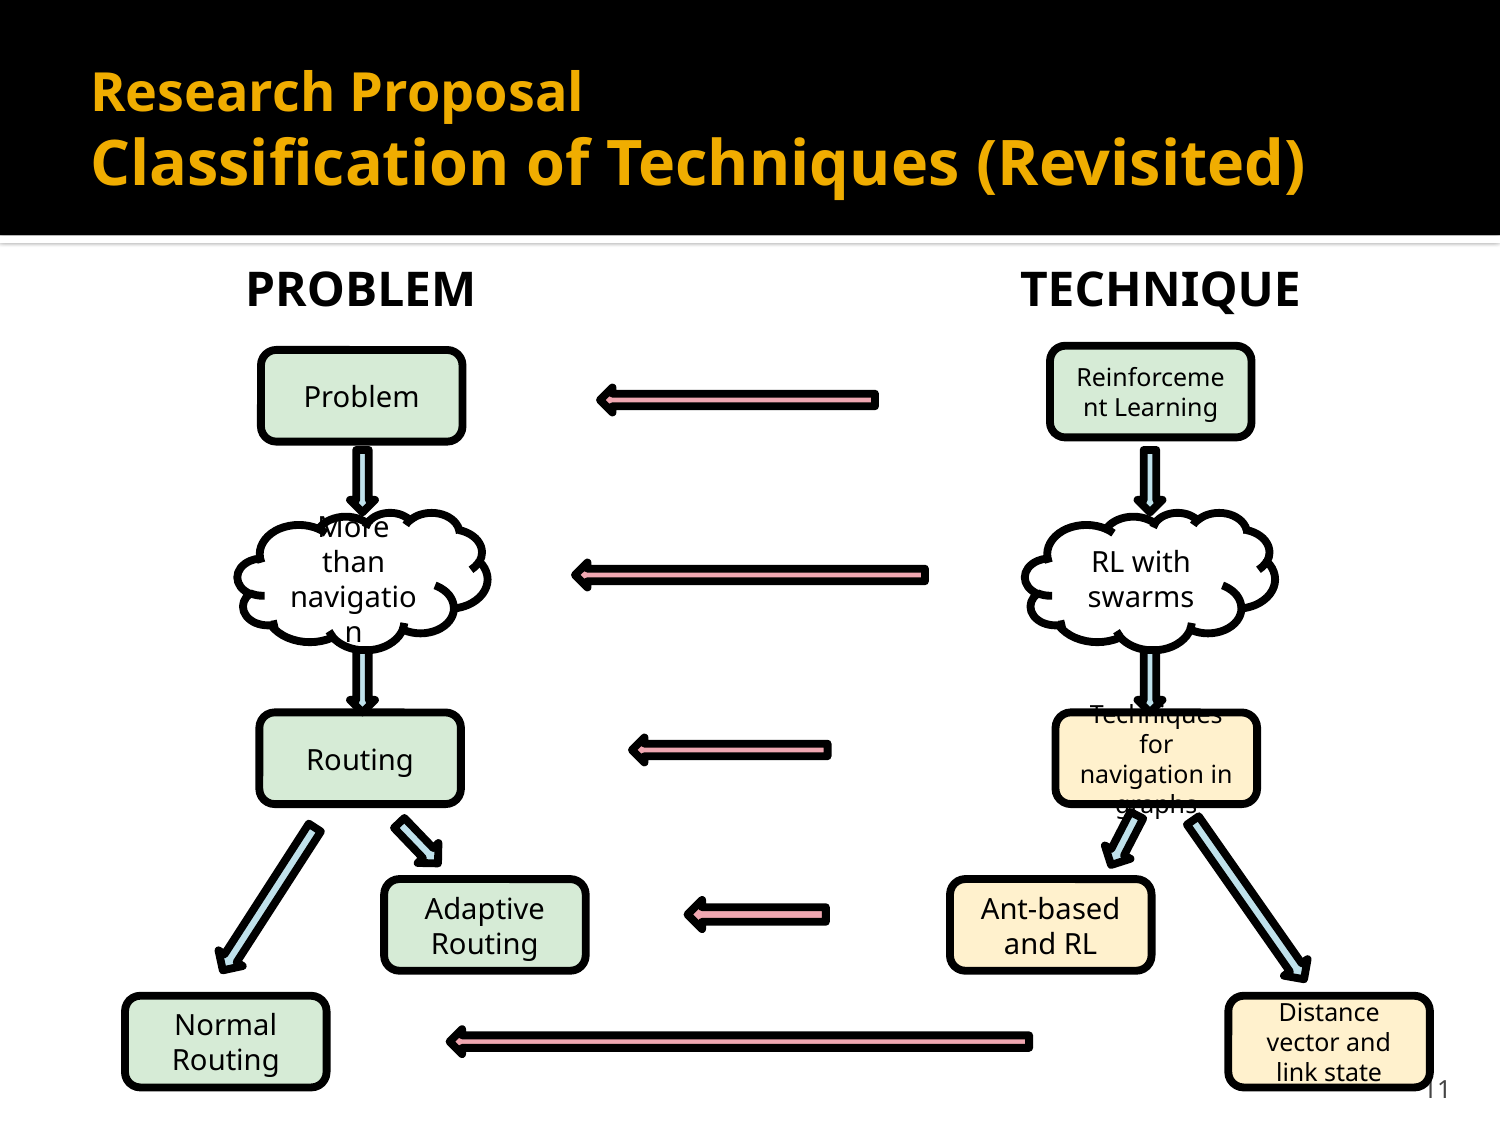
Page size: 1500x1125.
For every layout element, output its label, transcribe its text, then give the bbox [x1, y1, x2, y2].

text_box Distance vector and link state [1224, 991, 1434, 1092]
text_box [445, 1025, 1034, 1059]
text_box More than navigation [233, 508, 492, 654]
text_box [1183, 812, 1312, 984]
text_box RL with swarms [1020, 508, 1280, 654]
text_box [596, 383, 879, 417]
text_box [628, 733, 832, 767]
text_box Techniques for navigation in graphs [1051, 708, 1262, 809]
text_box [1101, 808, 1147, 869]
text_box Ant-based and RL [946, 875, 1156, 975]
text_box [390, 814, 443, 868]
slide_number 11 [1345, 1062, 1467, 1108]
text_box Routing [255, 708, 465, 809]
text_box [1133, 446, 1167, 517]
text_box [346, 646, 379, 717]
text_box Adaptive Routing [380, 875, 590, 975]
list TECHNIQUE [824, 224, 1488, 343]
text_box [683, 896, 830, 933]
text_box Problem [256, 345, 467, 446]
text_box [1133, 646, 1167, 717]
text_box Normal Routing [121, 991, 331, 1092]
text_box [214, 819, 325, 975]
text_box [571, 558, 929, 592]
title Research Proposal Classification of Techniques (Revisited) [75, 24, 1425, 231]
text_box Reinforcement Learning [1046, 341, 1256, 442]
list PROBLEM [24, 224, 688, 343]
text_box [346, 446, 379, 517]
